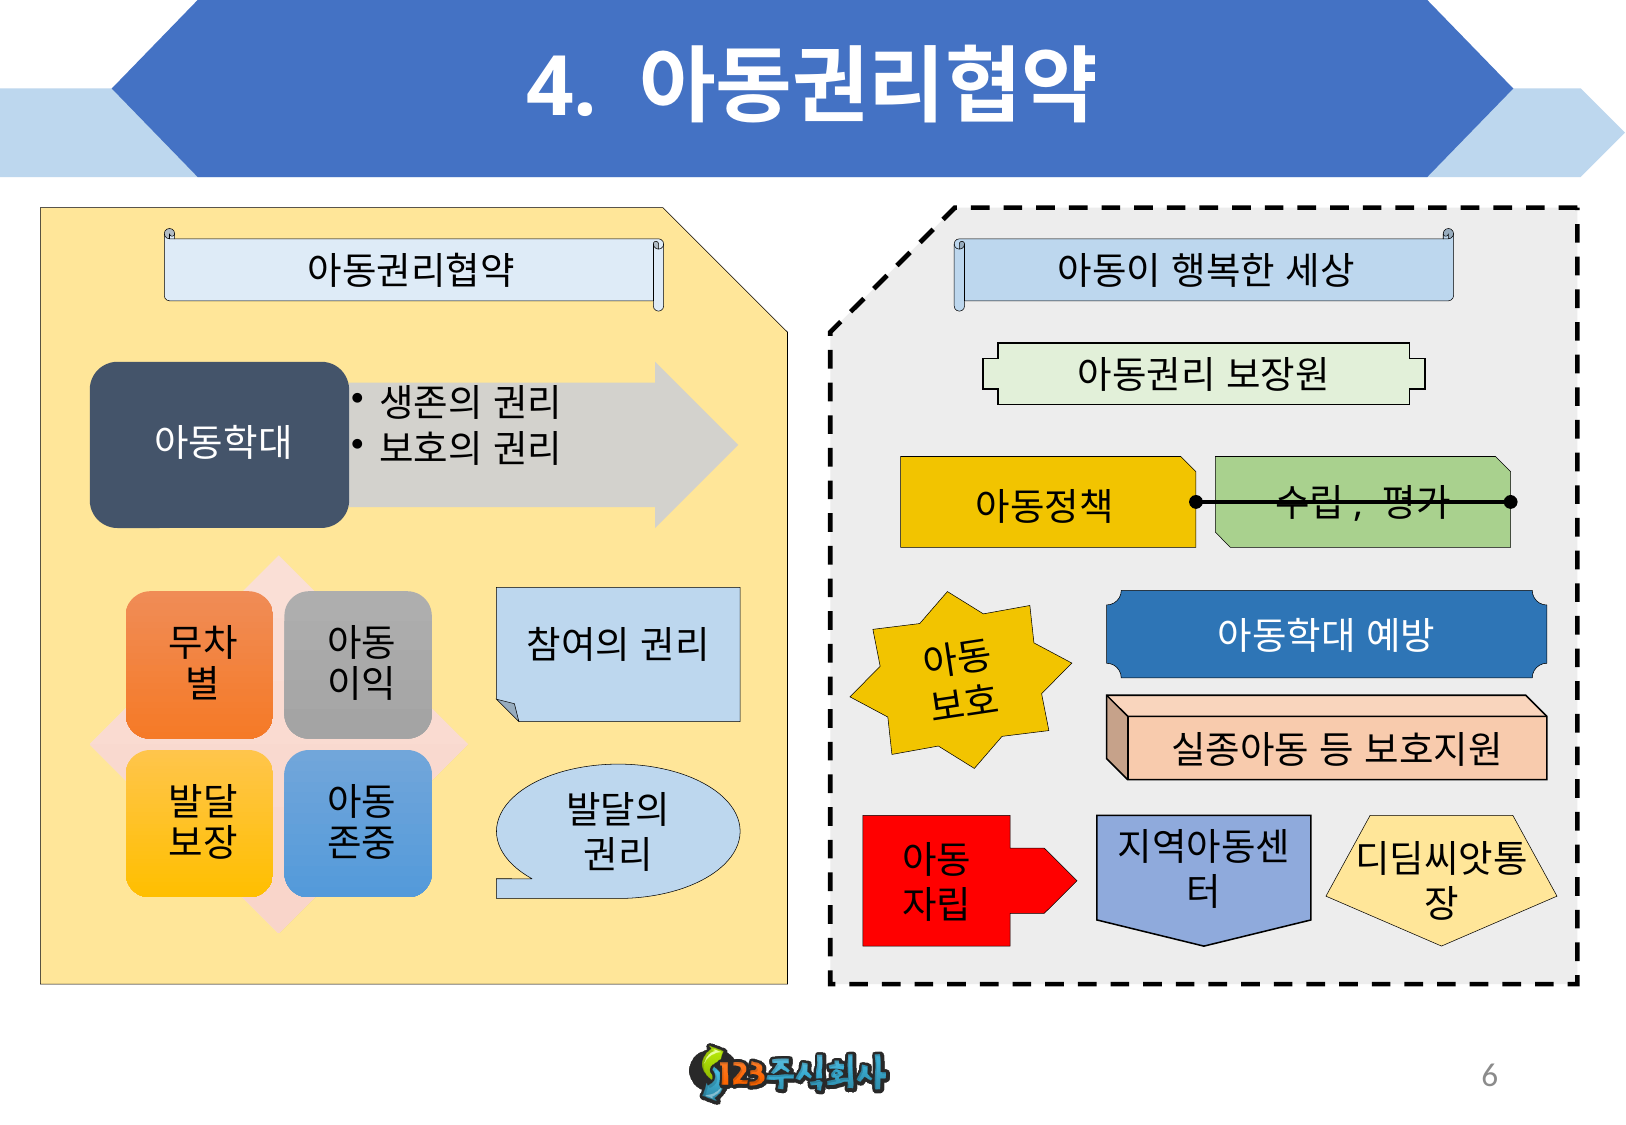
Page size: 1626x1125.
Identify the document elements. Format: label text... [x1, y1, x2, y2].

text_box [1362, 814, 1521, 827]
text_box 발달의 권리 [495, 763, 742, 900]
text_box 아동정책 [899, 455, 1198, 549]
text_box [89, 528, 468, 961]
text_box [1324, 875, 1336, 902]
text_box 아동 보호 [848, 590, 1074, 770]
text_box [1547, 875, 1559, 902]
text_box 지역아동센터 [1096, 815, 1311, 947]
text_box 아동이 행복한 세상 [953, 227, 1455, 313]
text_box 아동권리 보장원 [982, 342, 1205, 405]
text_box 참여의 권리 [493, 586, 742, 723]
text_box 아동학대 예방 [1105, 589, 1548, 679]
text_box [1408, 933, 1475, 948]
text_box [89, 361, 739, 528]
text_box 수립, 평가 [1214, 455, 1512, 500]
title 4. 아동권리협약 [0, 0, 1625, 178]
slide_number 6 [1147, 1042, 1514, 1103]
text_box 수립, 평가 [1214, 504, 1512, 549]
text_box 실종아동 등 보호지원 [1105, 694, 1548, 781]
text_box 디딤씨앗통장 [1336, 827, 1547, 933]
text_box [829, 206, 1579, 986]
text_box [39, 206, 789, 986]
text_box 아동권리 보장원 [1208, 342, 1426, 405]
text_box 아동권리협약 [163, 227, 665, 313]
picture [679, 1032, 899, 1114]
text_box 아동 자립 [861, 814, 1079, 948]
